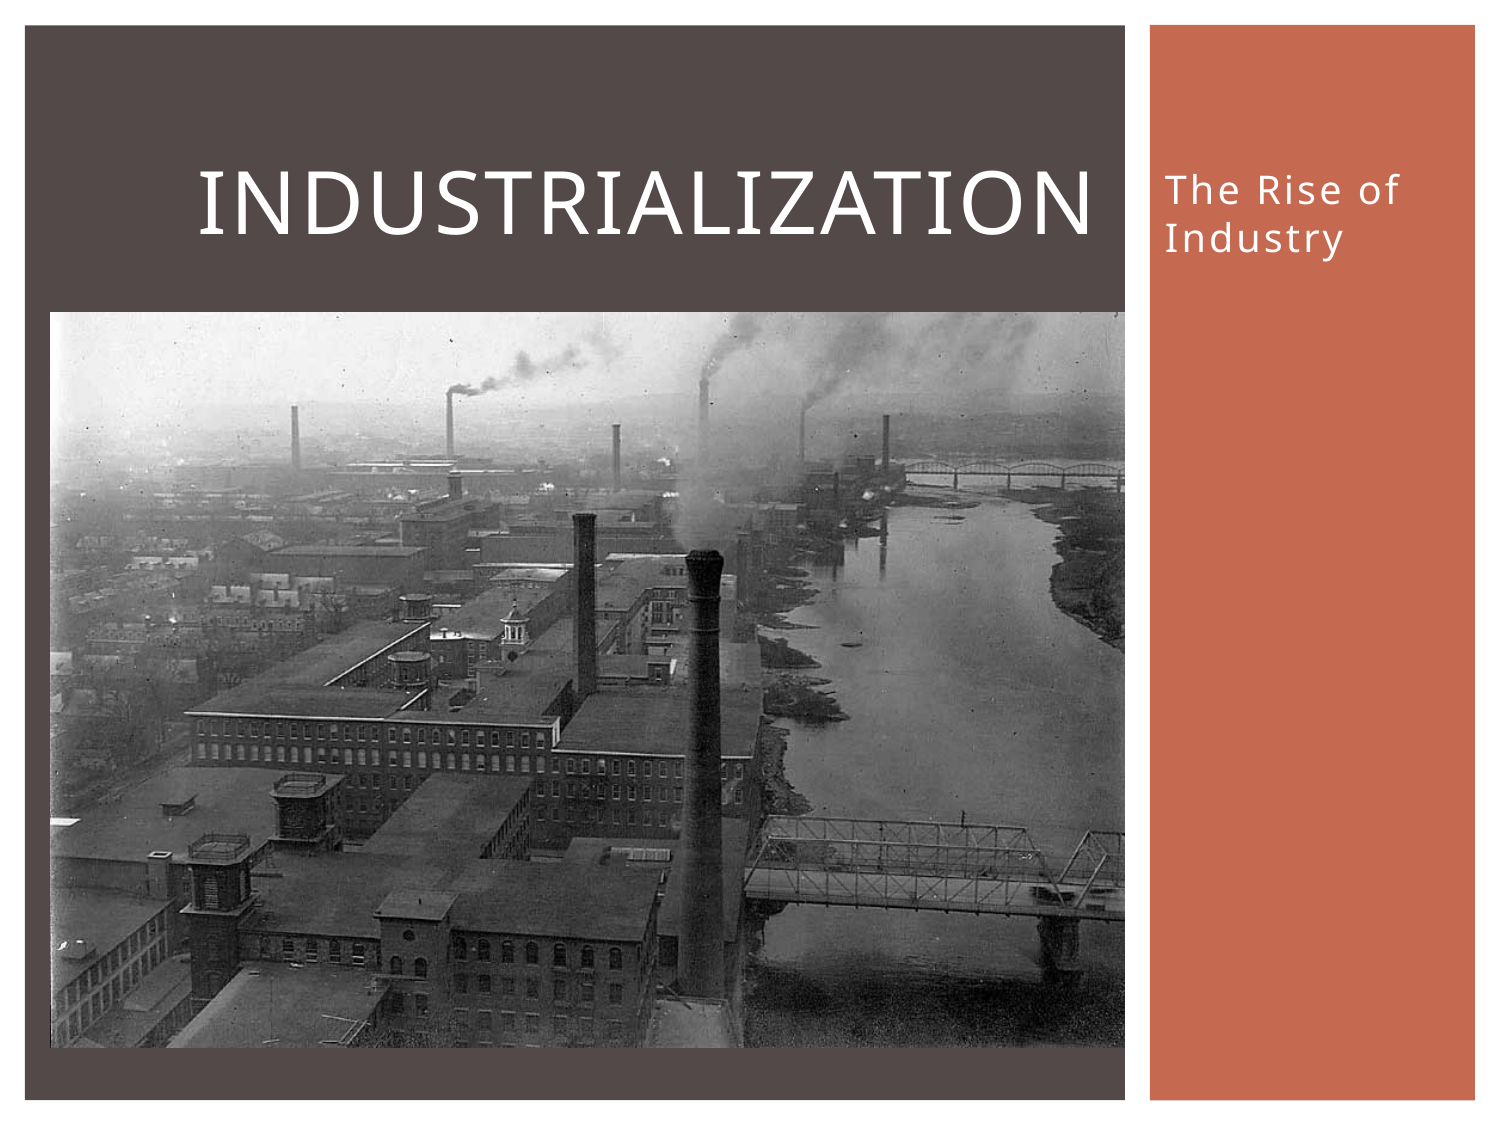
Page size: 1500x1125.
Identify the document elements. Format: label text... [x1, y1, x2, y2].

subtitle The Rise of Industry [1149, 62, 1475, 363]
title Industrialization [75, 50, 1113, 311]
picture [49, 312, 1125, 1049]
